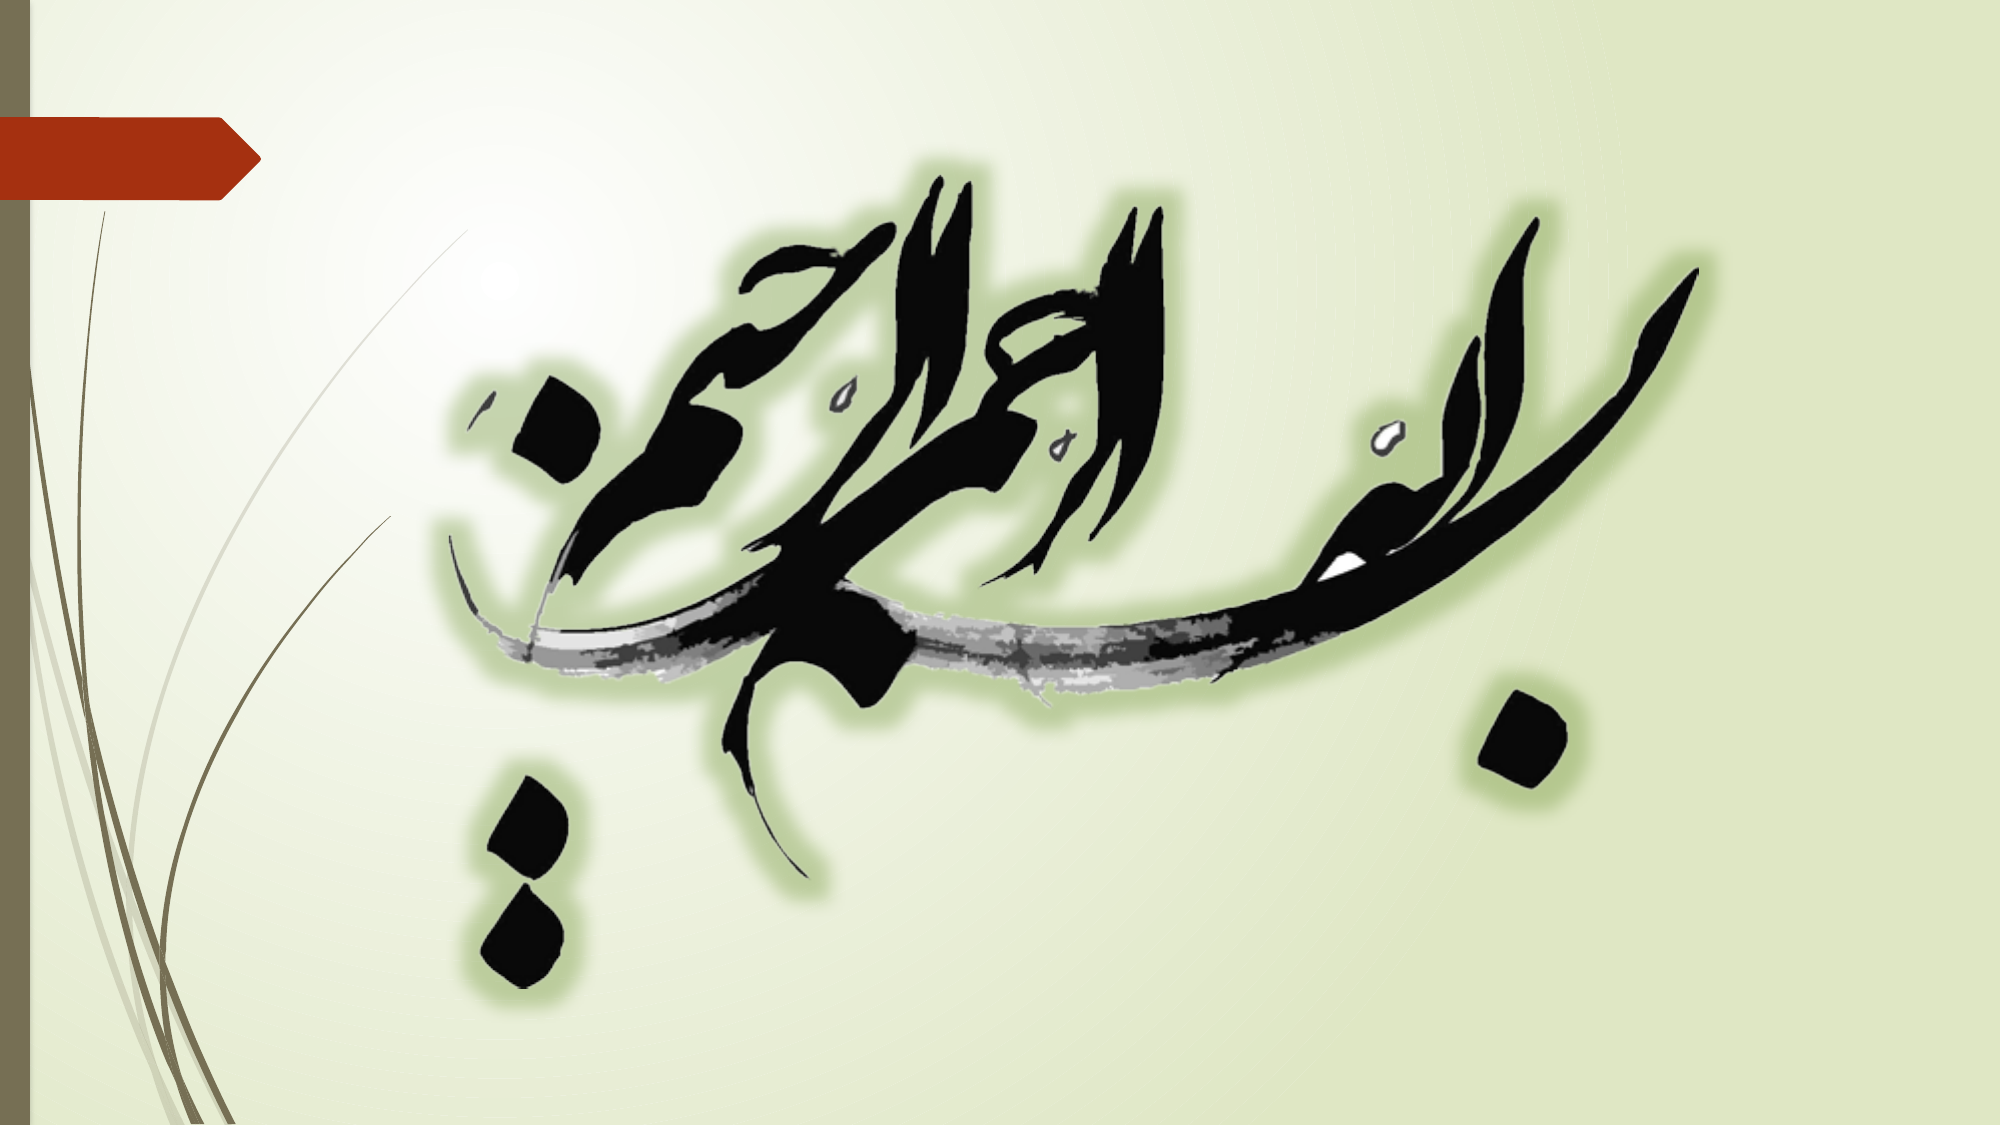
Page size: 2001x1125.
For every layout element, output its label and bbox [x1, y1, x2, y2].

list [417, 155, 1700, 989]
